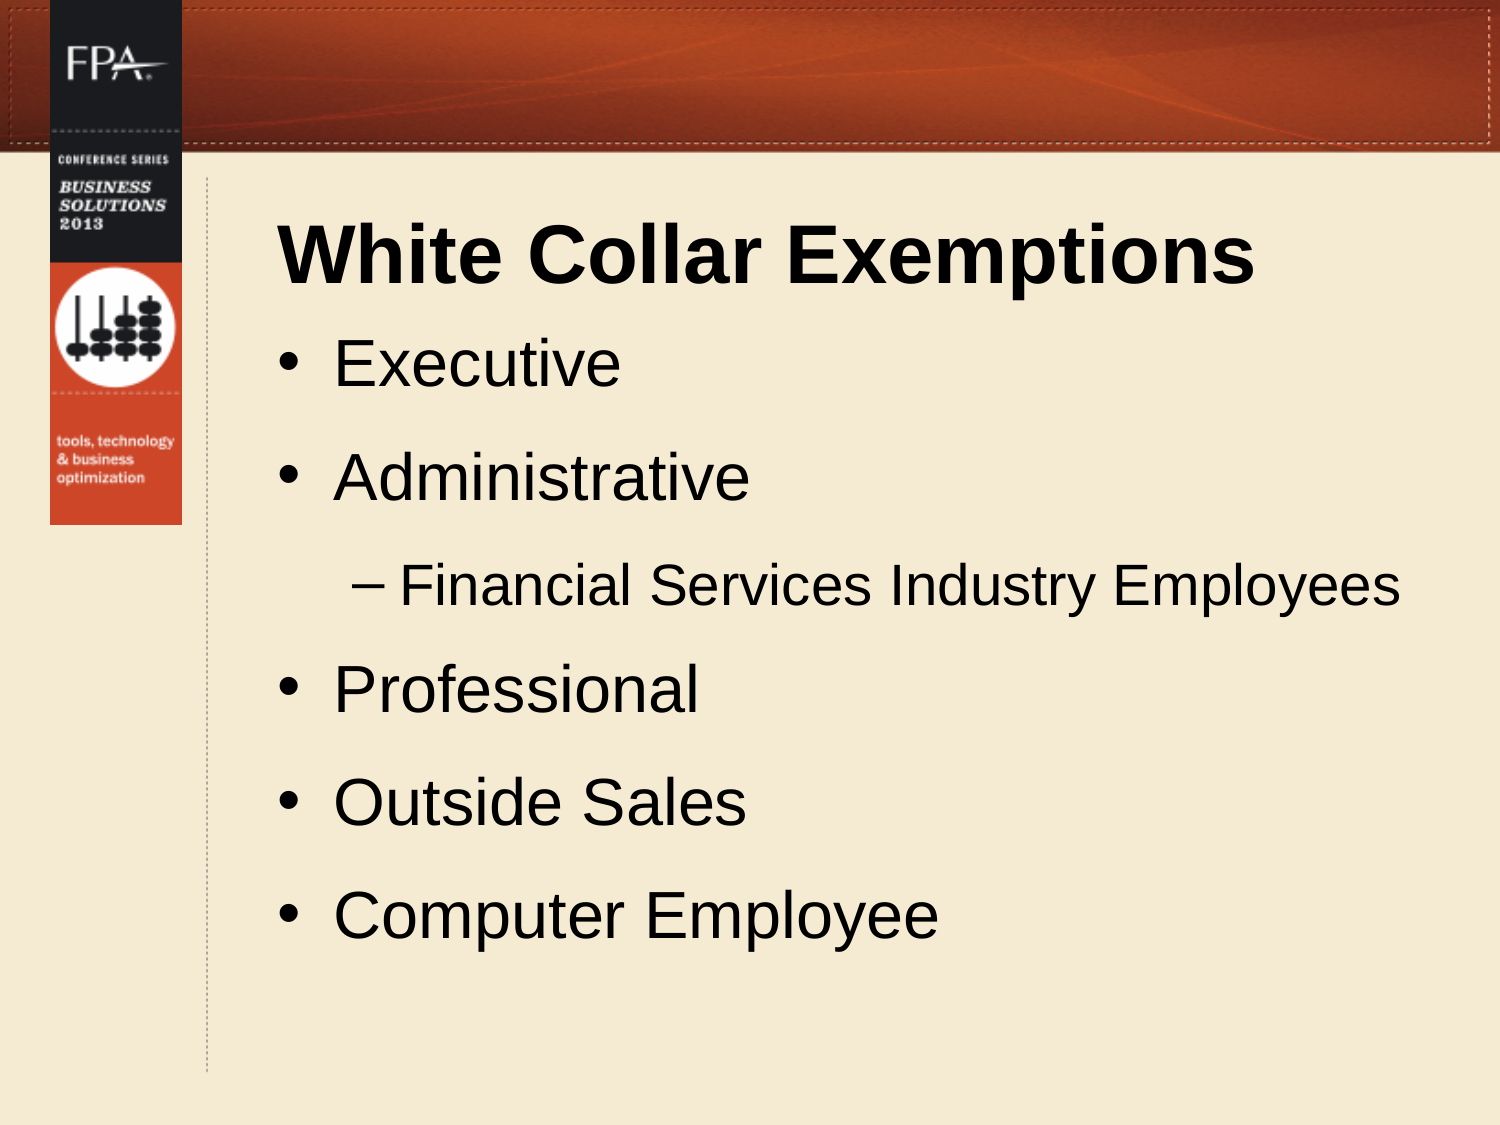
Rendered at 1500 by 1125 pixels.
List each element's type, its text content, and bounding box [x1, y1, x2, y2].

picture [0, 0, 1500, 1125]
list Executive Administrative Financial Services Industry Employees Professional Outside Sales Computer Employee [262, 312, 1425, 1075]
title White Collar Exemptions [262, 162, 1426, 338]
